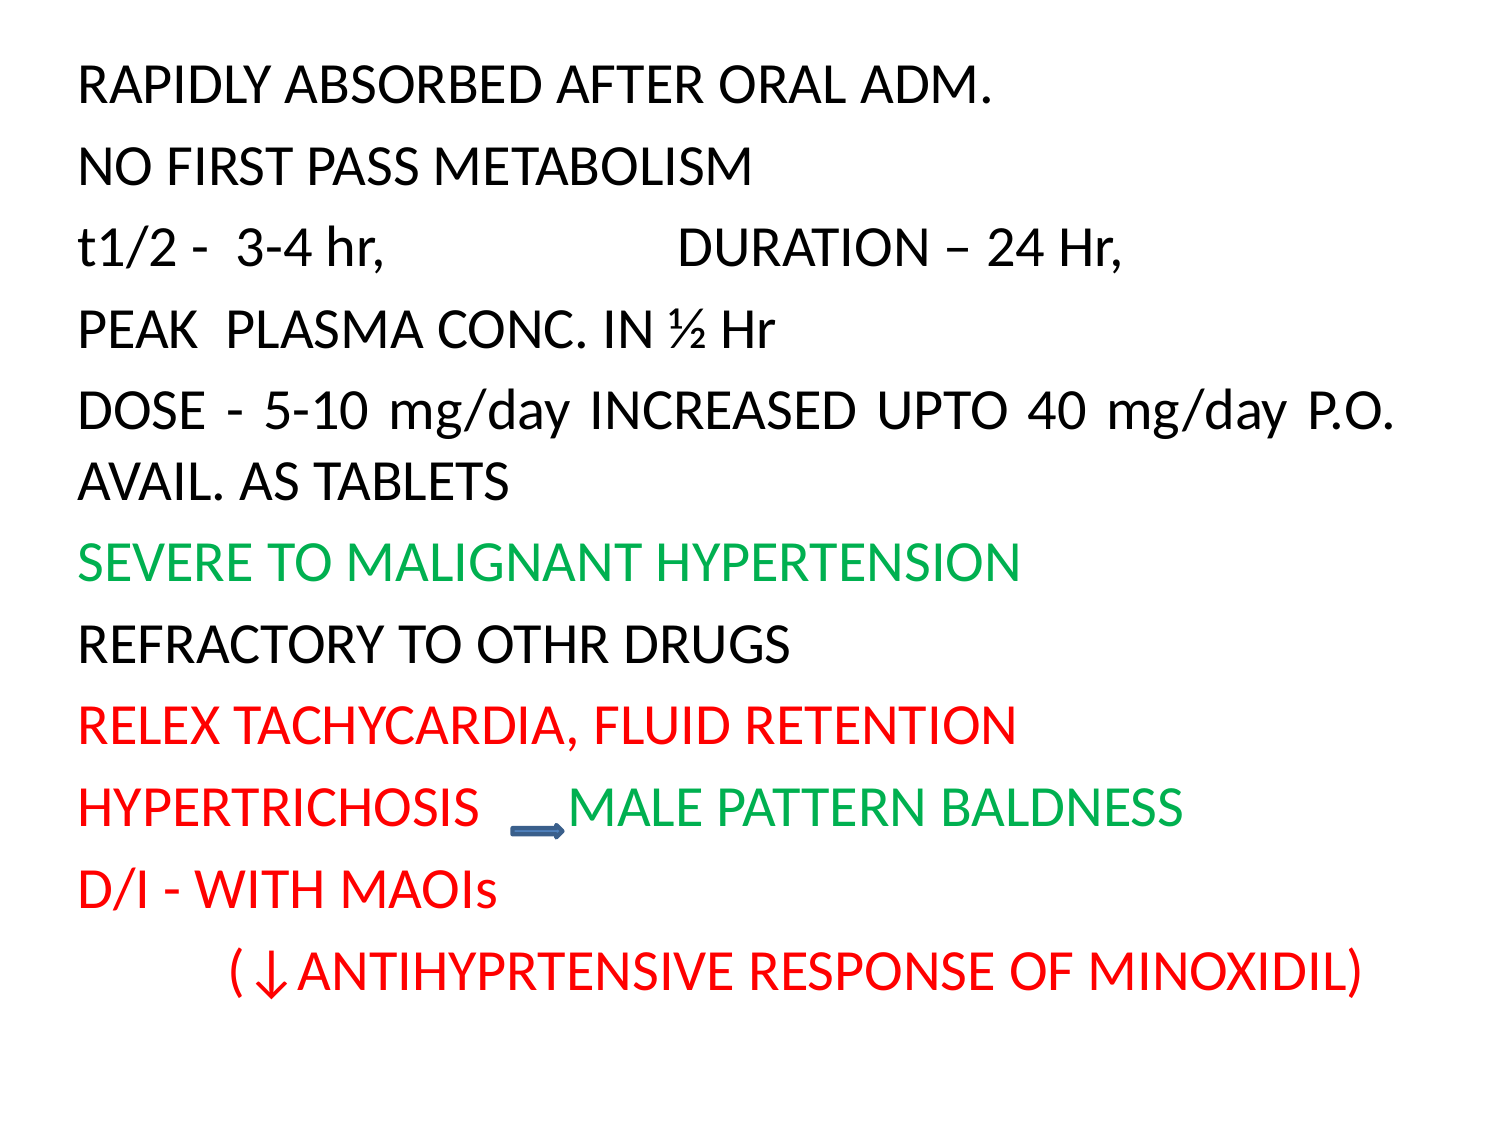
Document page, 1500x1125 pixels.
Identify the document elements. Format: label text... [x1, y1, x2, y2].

text_box [510, 823, 565, 840]
list RAPIDLY ABSORBED AFTER ORAL ADM. NO FIRST PASS METABOLISM t1/2 - 3-4 hr, DURATION – 24 Hr, PEAK PLASMA CONC. IN ½ Hr DOSE - 5-10 mg/day INCREASED UPTO 40 mg/day P.O. AVAIL. AS TABLETS SEVERE TO MALIGNANT HYPERTENSION REFRACTORY TO OTHR DRUGS RELEX TACHYCARDIA, FLUID RETENTION HYPERTRICHOSIS MALE PATTERN BALDNESS D/I - WITH MAOIs (↓ANTIHYPRTENSIVE RESPONSE OF MINOXIDIL) [62, 37, 1413, 1088]
